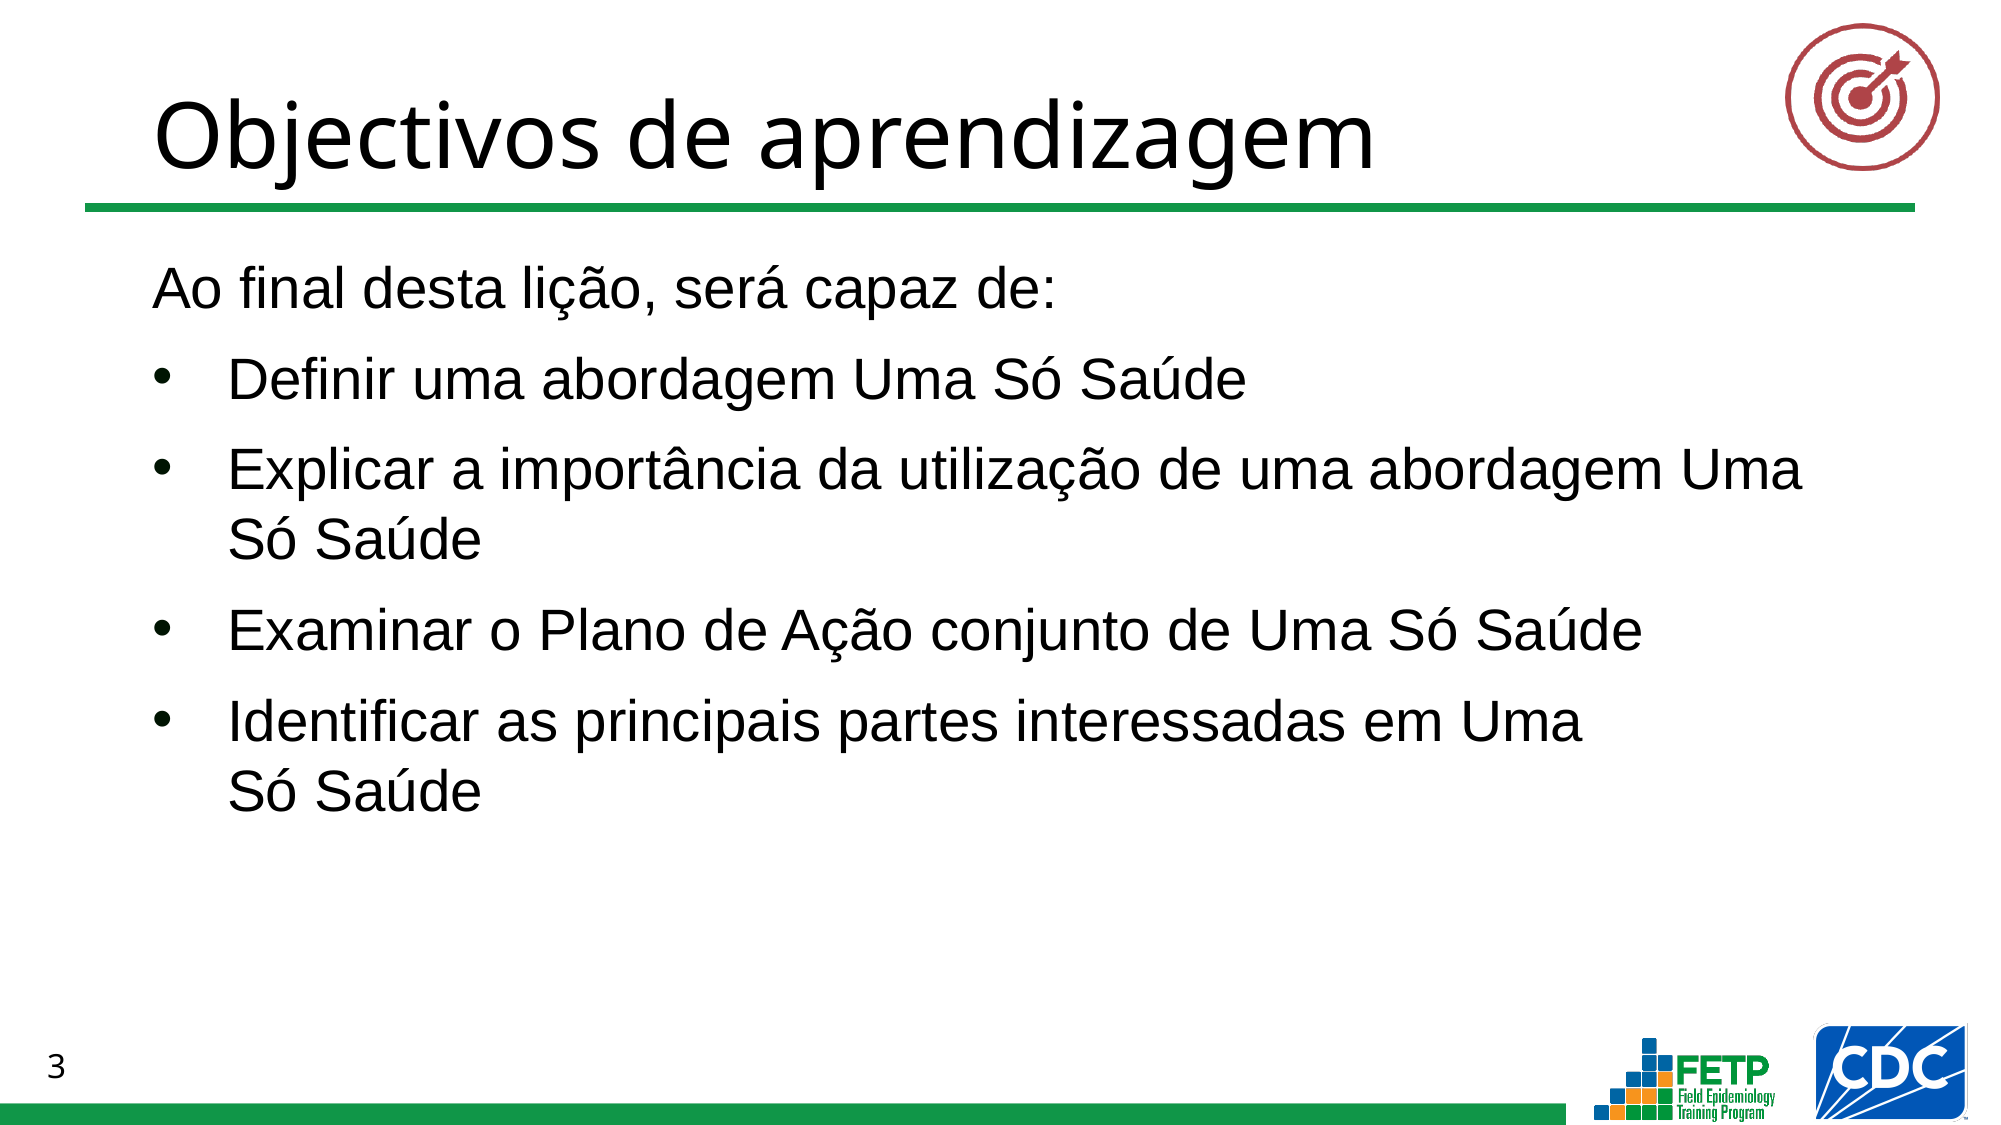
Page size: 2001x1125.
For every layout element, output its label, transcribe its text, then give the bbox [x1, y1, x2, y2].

picture [1594, 1038, 1775, 1122]
picture [1813, 1023, 1968, 1122]
list Ao final desta lição, será capaz de: Definir uma abordagem Uma Só Saúde Explicar a importância da utilização de uma abordagem Uma Só Saúde Examinar o Plano de Ação conjunto de Uma Só Saúde Identificar as principais partes interessadas em Uma Só Saúde [137, 242, 1863, 1004]
picture [1785, 23, 1940, 171]
